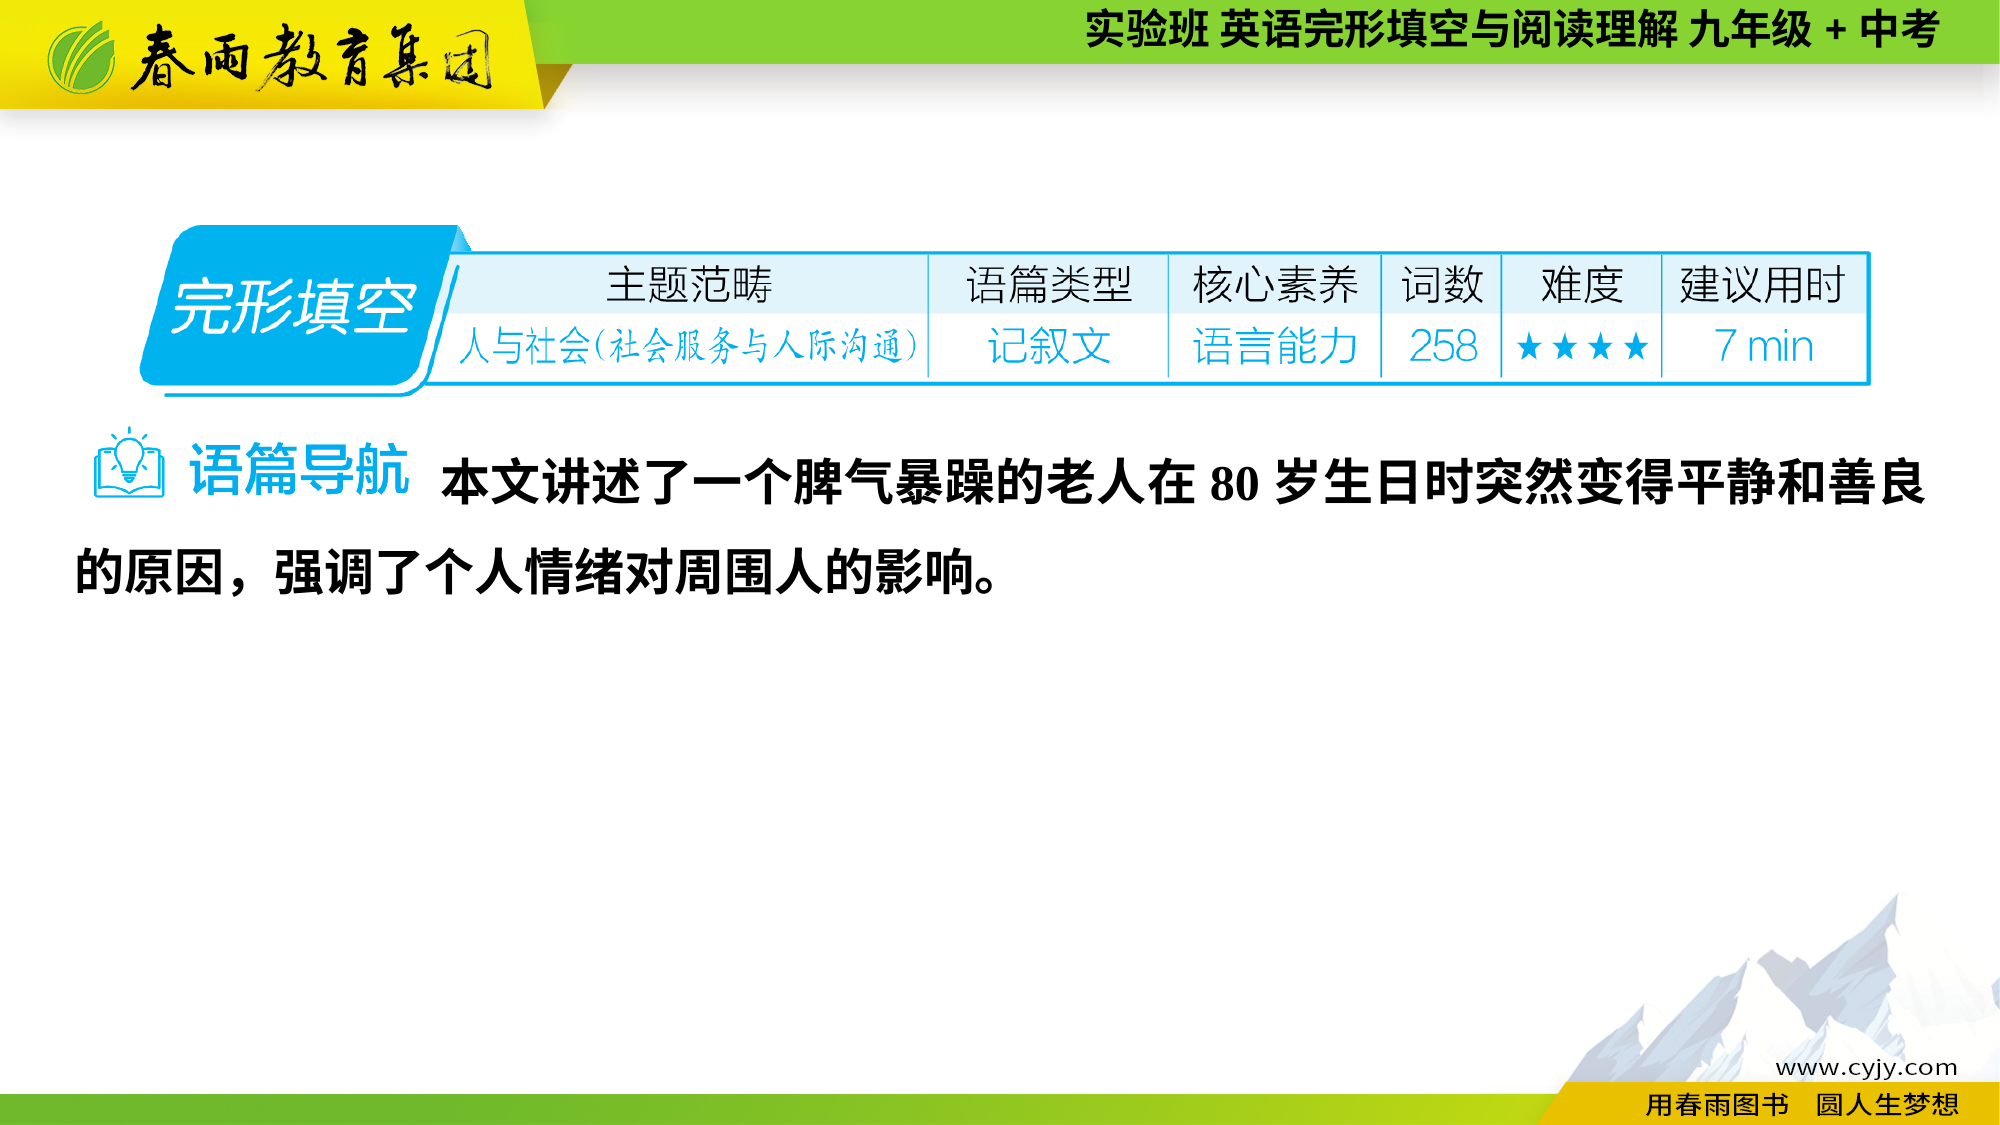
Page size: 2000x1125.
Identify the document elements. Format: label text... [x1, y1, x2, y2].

picture [0, 0, 2000, 1125]
list 本文讲述了一个脾气暴躁的老人在80岁生日时突然变得平静和善良的原因，强调了个人情绪对周围人的影响。 [59, 412, 1944, 598]
